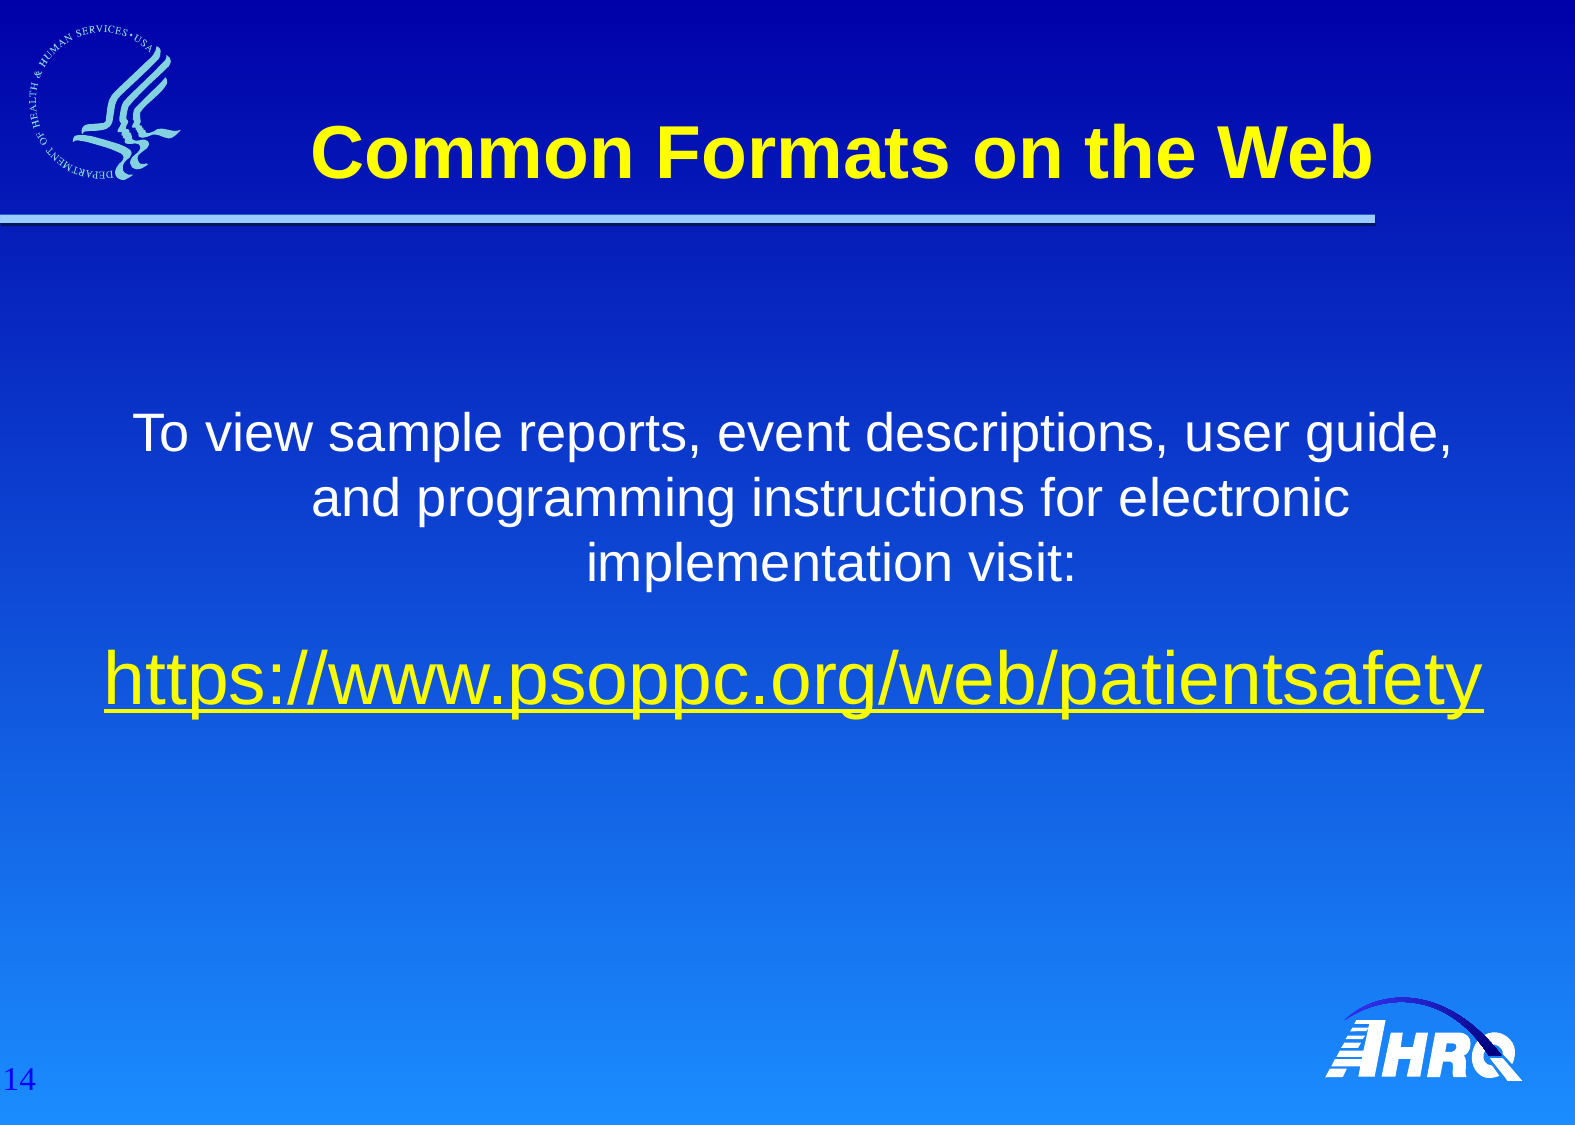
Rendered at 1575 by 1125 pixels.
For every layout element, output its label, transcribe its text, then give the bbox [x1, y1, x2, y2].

title Common Formats on the Web [203, 56, 1483, 202]
list To view sample reports, event descriptions, user guide, and programming instructions for electronic implementation visit: https://www.psoppc.org/web/patientsafety [74, 286, 1513, 763]
